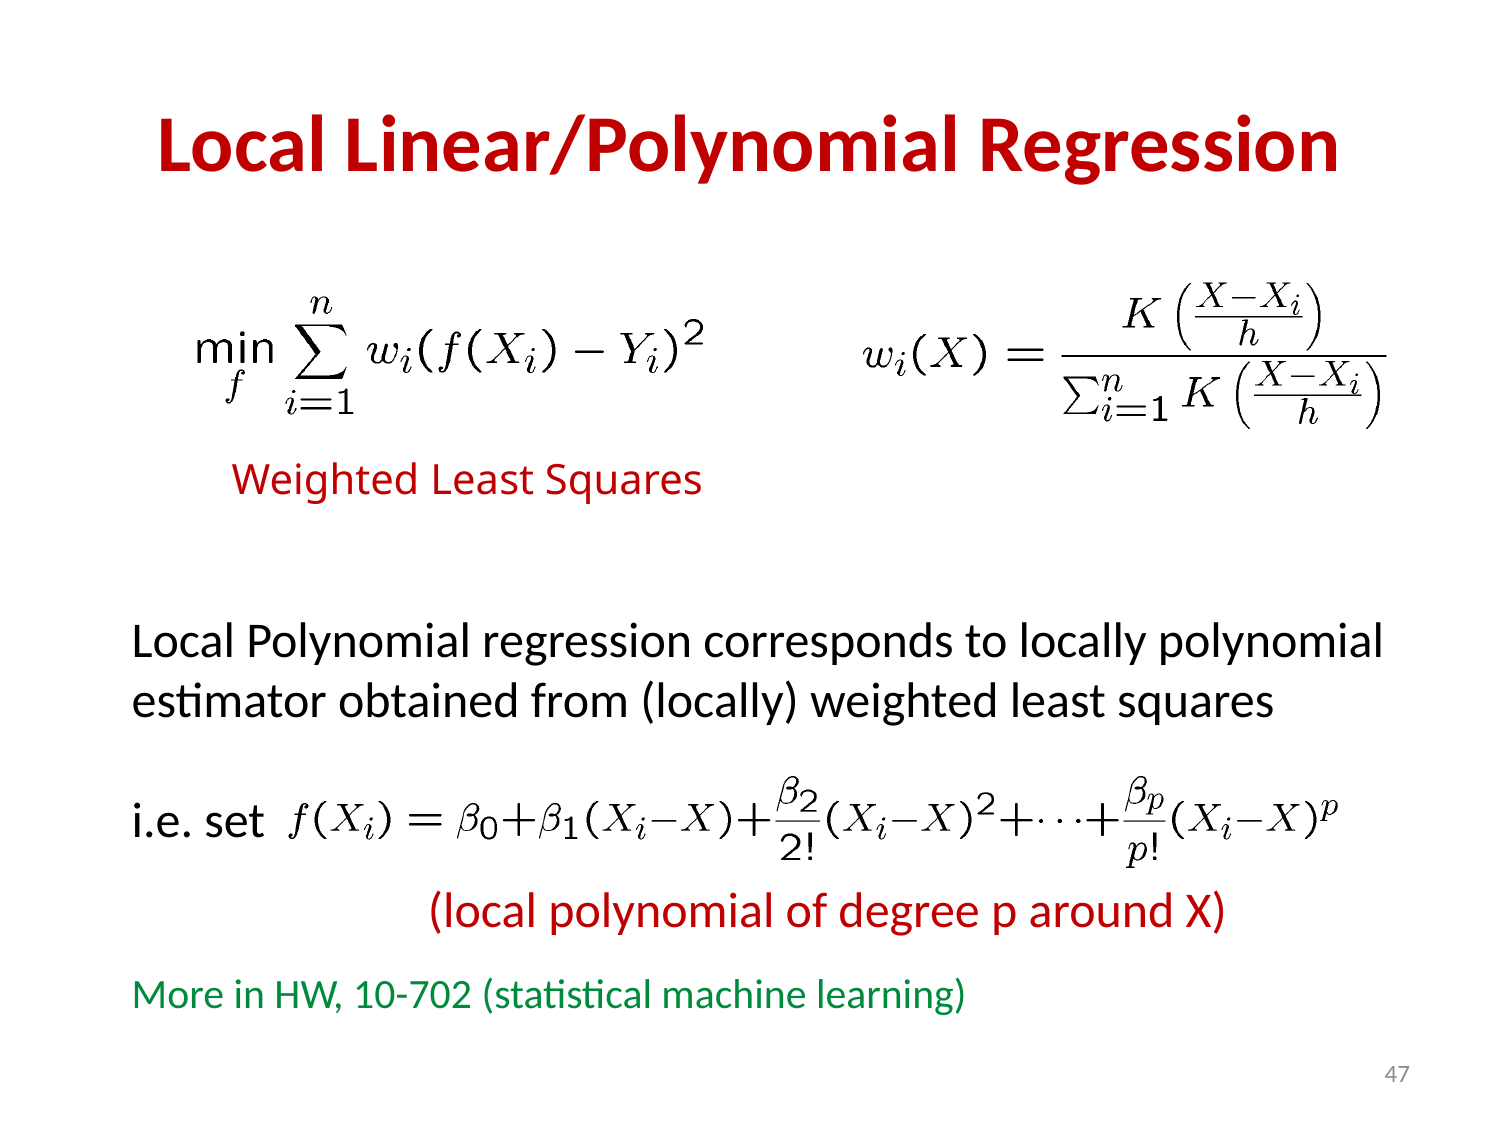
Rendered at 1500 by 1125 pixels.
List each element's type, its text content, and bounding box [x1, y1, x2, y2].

picture [194, 294, 704, 415]
slide_number 47 [1074, 1042, 1425, 1103]
picture [287, 774, 1338, 870]
title Local Linear/Polynomial Regression [75, 45, 1425, 233]
text_box Weighted Least Squares [216, 445, 719, 510]
picture [862, 280, 1388, 431]
text_box Local Polynomial regression corresponds to locally polynomial estimator obtained from (locally) weighted least squares i.e. set (local polynomial of degree p around X) More in HW, 10-702 (statistical machine learning) [116, 599, 1400, 1025]
